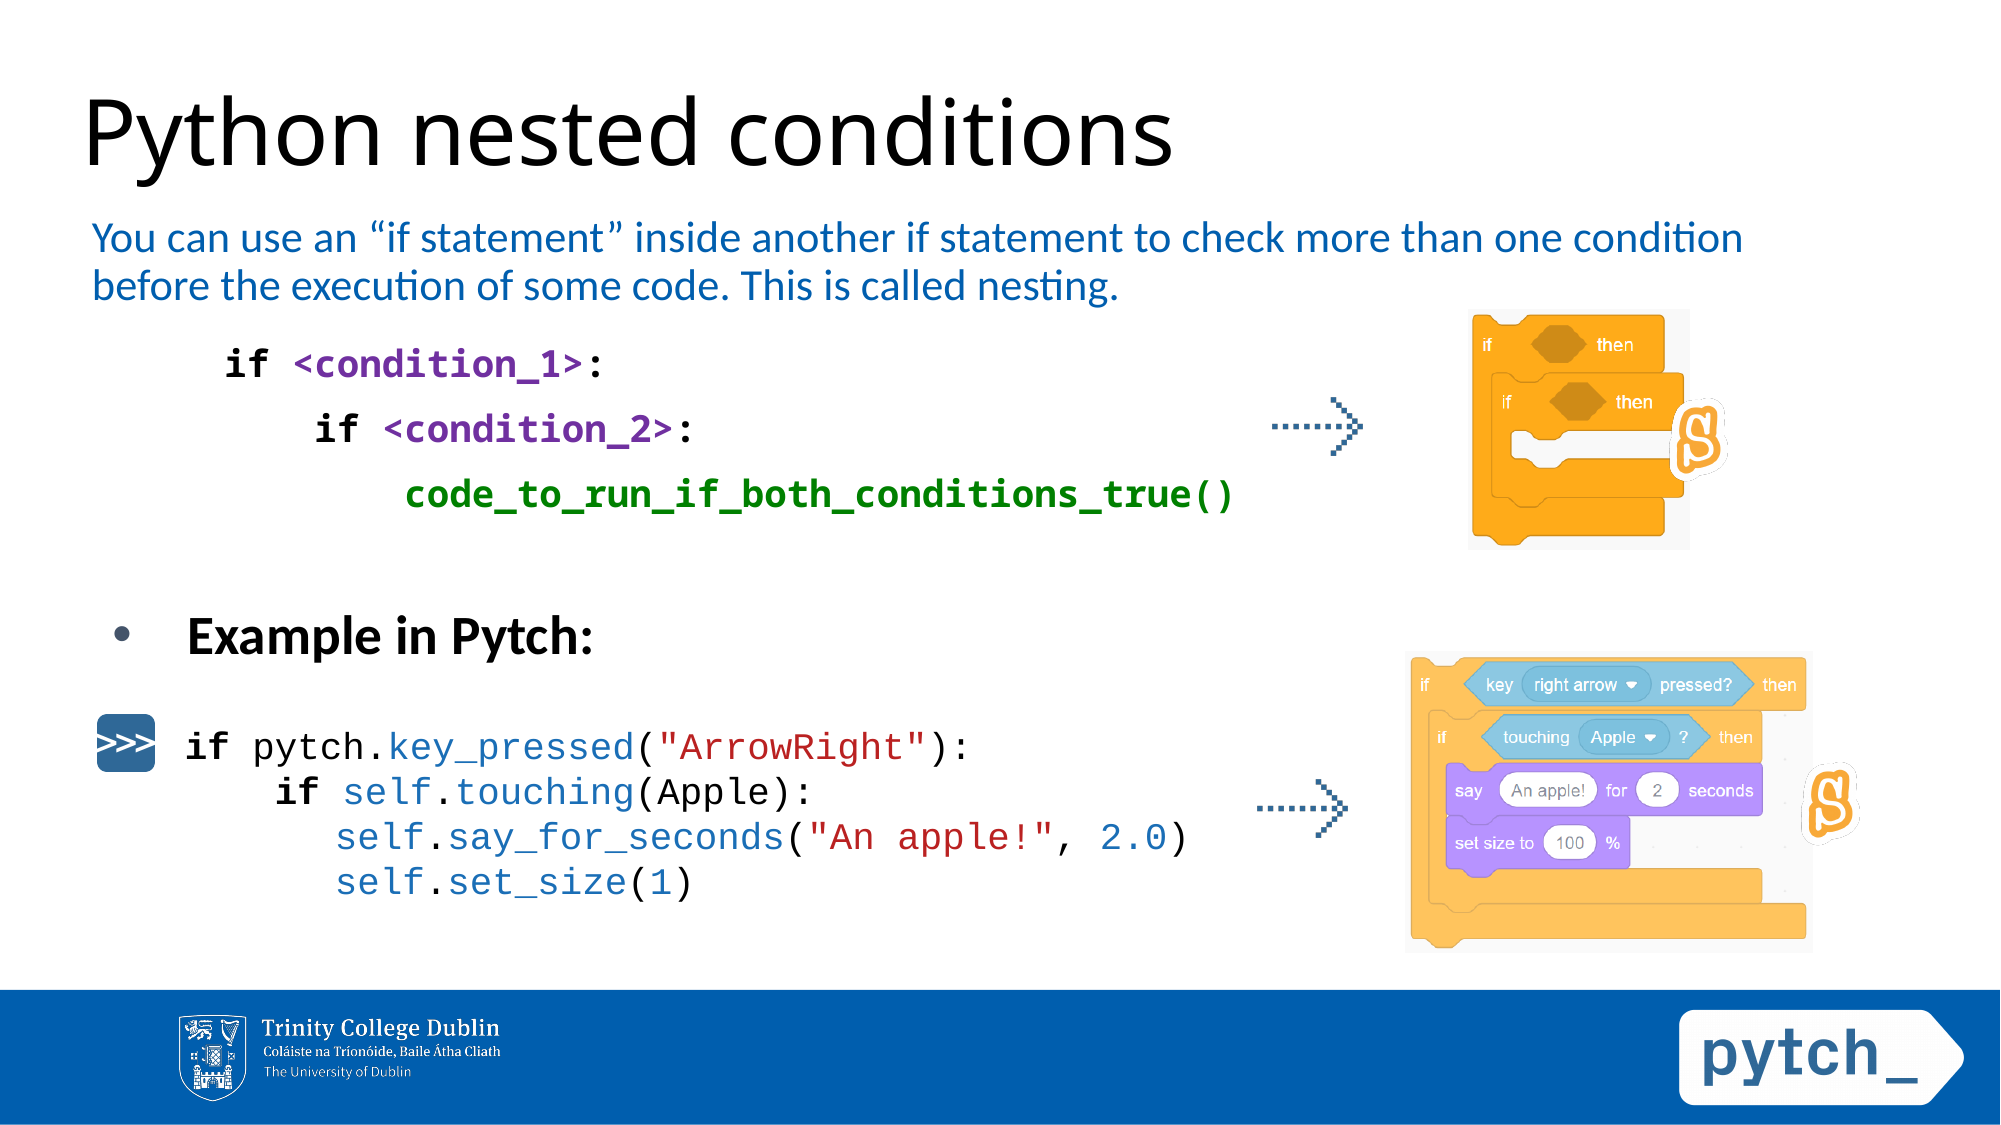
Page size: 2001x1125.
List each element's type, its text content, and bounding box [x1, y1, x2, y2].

list You can use an “if statement” inside another if statement to check more than one condition before the execution of some code. This is called nesting. [76, 206, 1781, 320]
list Example in Pytch: [97, 599, 1246, 723]
picture [97, 714, 155, 772]
picture [178, 1014, 502, 1102]
picture [1405, 651, 2001, 1125]
title Python nested conditions [66, 27, 1792, 245]
picture [1244, 750, 1361, 867]
text_box if pytch.key_pressed("ArrowRight"): if self.touching(Apple): self.say_for_seconds("An apple!", 2.0) self.set_size(1) [169, 714, 1303, 910]
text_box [1468, 309, 1744, 550]
text_box if <condition_1>: if <condition_2>: code_to_run_if_both_conditions_true() [209, 337, 1261, 524]
picture [1259, 368, 1376, 485]
